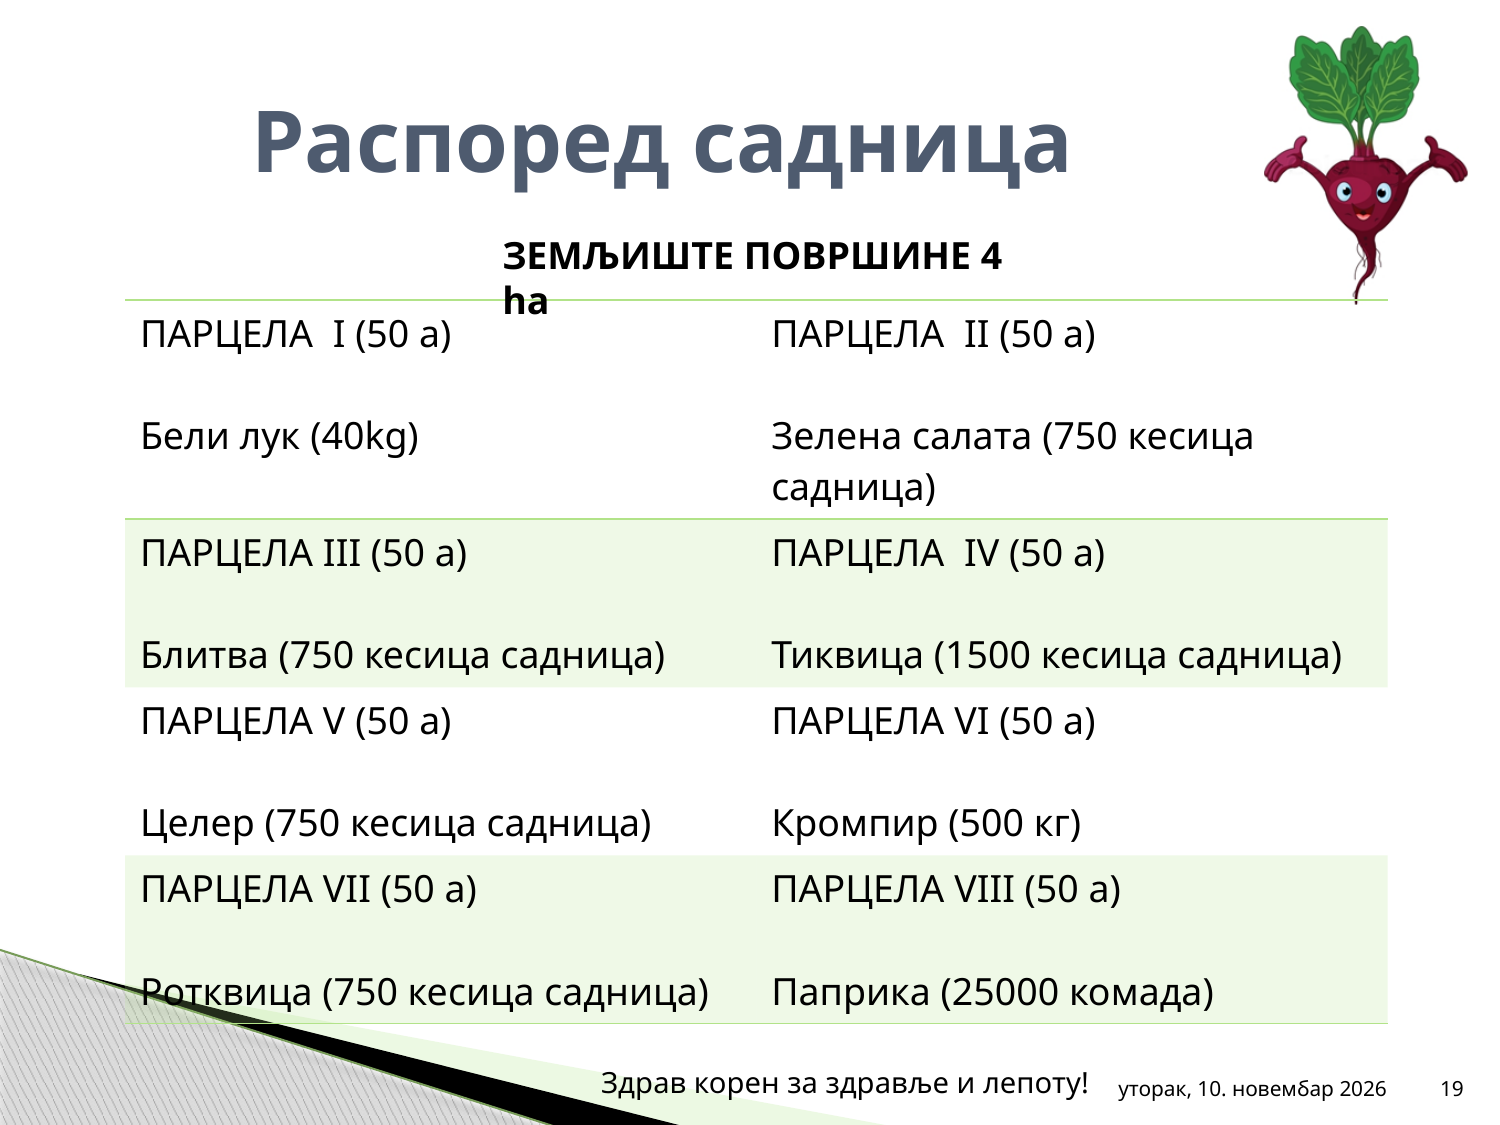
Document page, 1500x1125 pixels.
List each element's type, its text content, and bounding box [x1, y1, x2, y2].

slide_number 19 [1418, 1051, 1479, 1112]
table_header ПАРЦЕЛА II (50 a) Зелена салата (750 кесица садница) [756, 301, 1388, 518]
text_box ЗЕМЉИШТЕ ПОВРШИНЕ 4 ha [487, 224, 1050, 330]
table_header ПАРЦЕЛА I (50 a) Бели лук (40kg) [125, 301, 756, 518]
picture [1262, 24, 1471, 308]
table_cell ПАРЦЕЛА VIII (50 a) Паприка (25000 комада) [756, 855, 1388, 1023]
table_cell ПАРЦЕЛА VI (50 a) Кромпир (500 кг) [756, 687, 1388, 855]
table_cell ПАРЦЕЛА IV (50 a) Тиквица (1500 кесица садница) [756, 520, 1388, 687]
table_cell ПАРЦЕЛА VII (50 a) Ротквица (750 кесица садница) [125, 855, 756, 1023]
footer Здрав корен за здравље и лепоту! [575, 1051, 1105, 1112]
table_cell ПАРЦЕЛА III (50 a) Блитва (750 кесица садница) [125, 520, 756, 687]
title Распоред садница [75, 45, 1250, 233]
table_cell ПАРЦЕЛА V (50 a) Целер (750 кесица садница) [125, 687, 756, 855]
slide_number среда, 31. октобар 2012 [1105, 1051, 1418, 1112]
